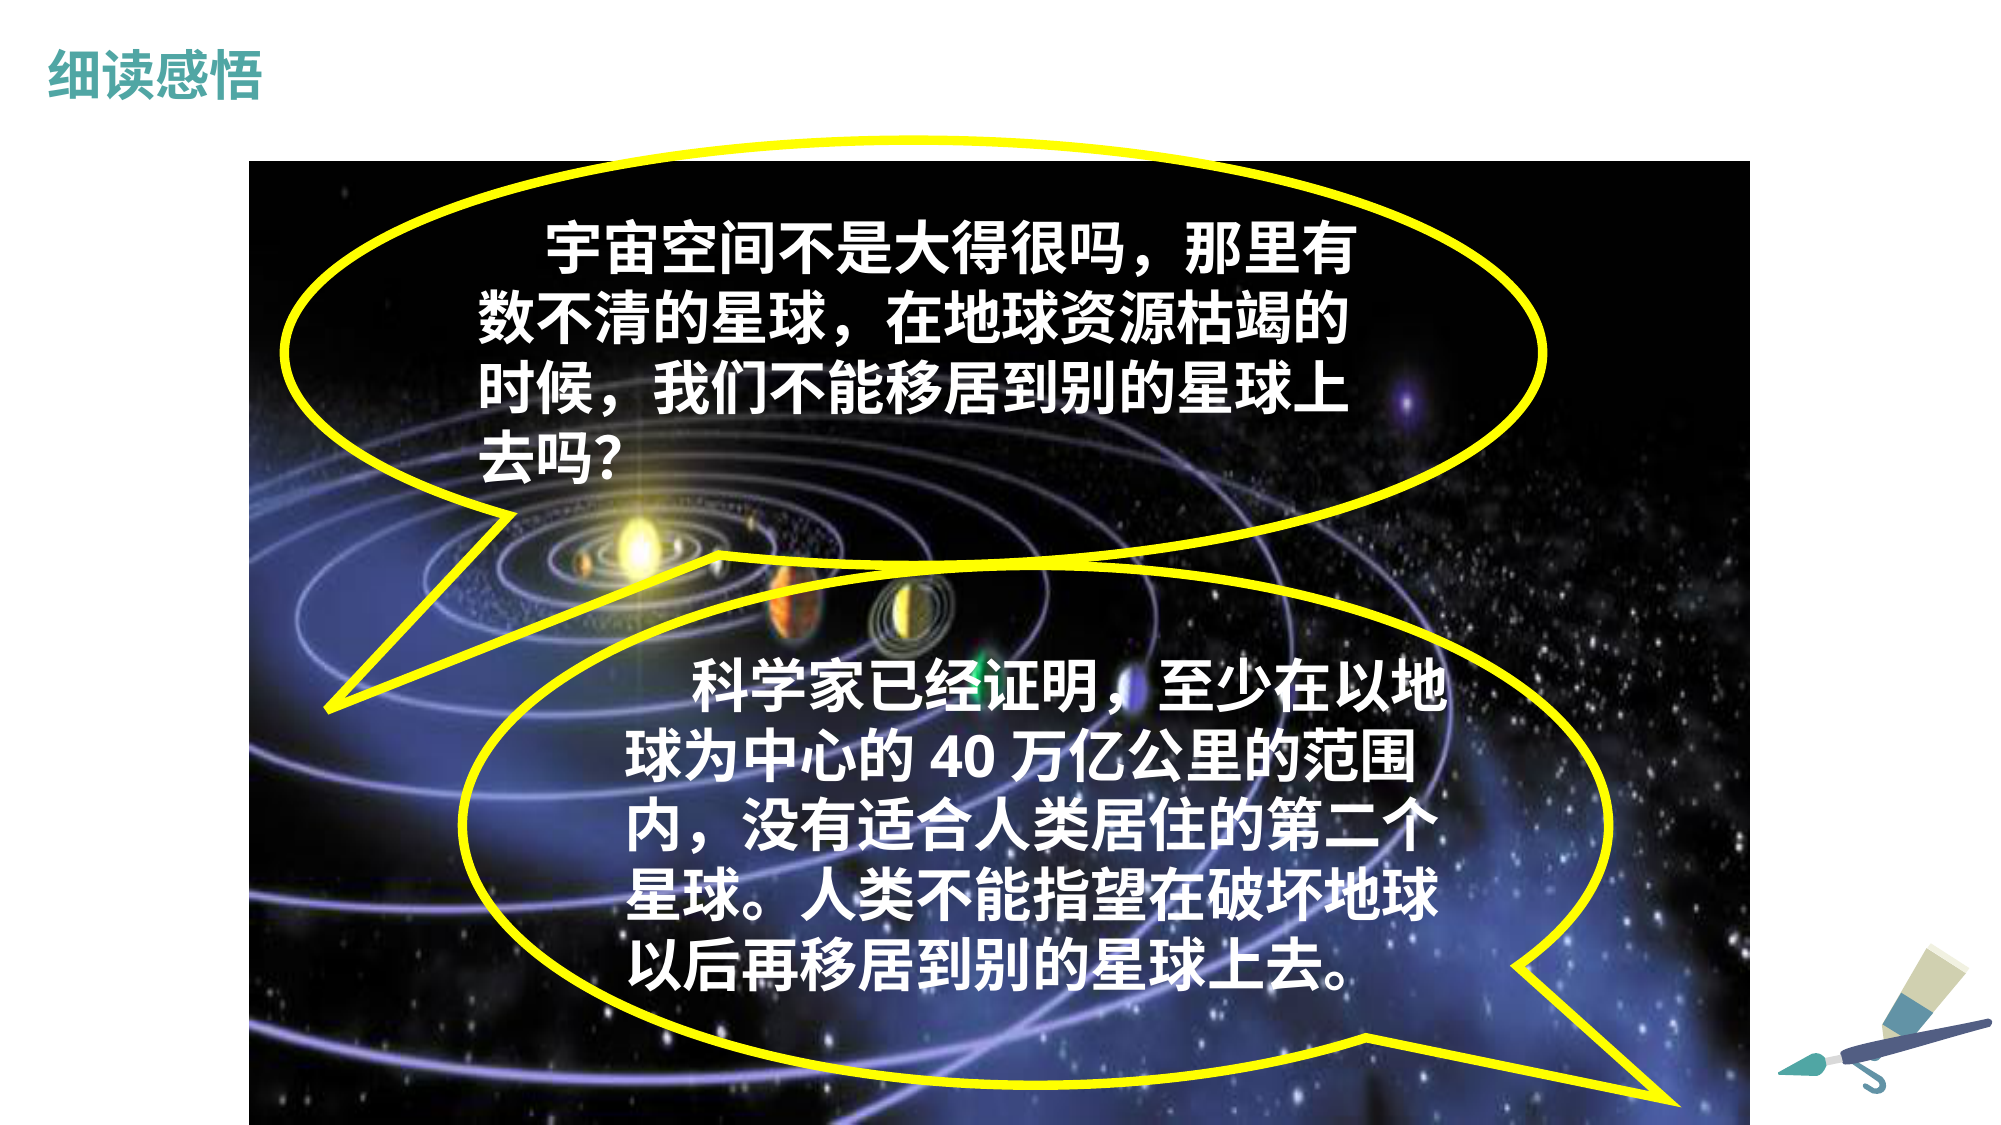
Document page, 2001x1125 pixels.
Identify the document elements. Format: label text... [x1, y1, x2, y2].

text_box 细读感悟 [32, 33, 347, 114]
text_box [1811, 945, 1974, 1125]
picture [249, 161, 1750, 1125]
text_box [641, 140, 1186, 161]
